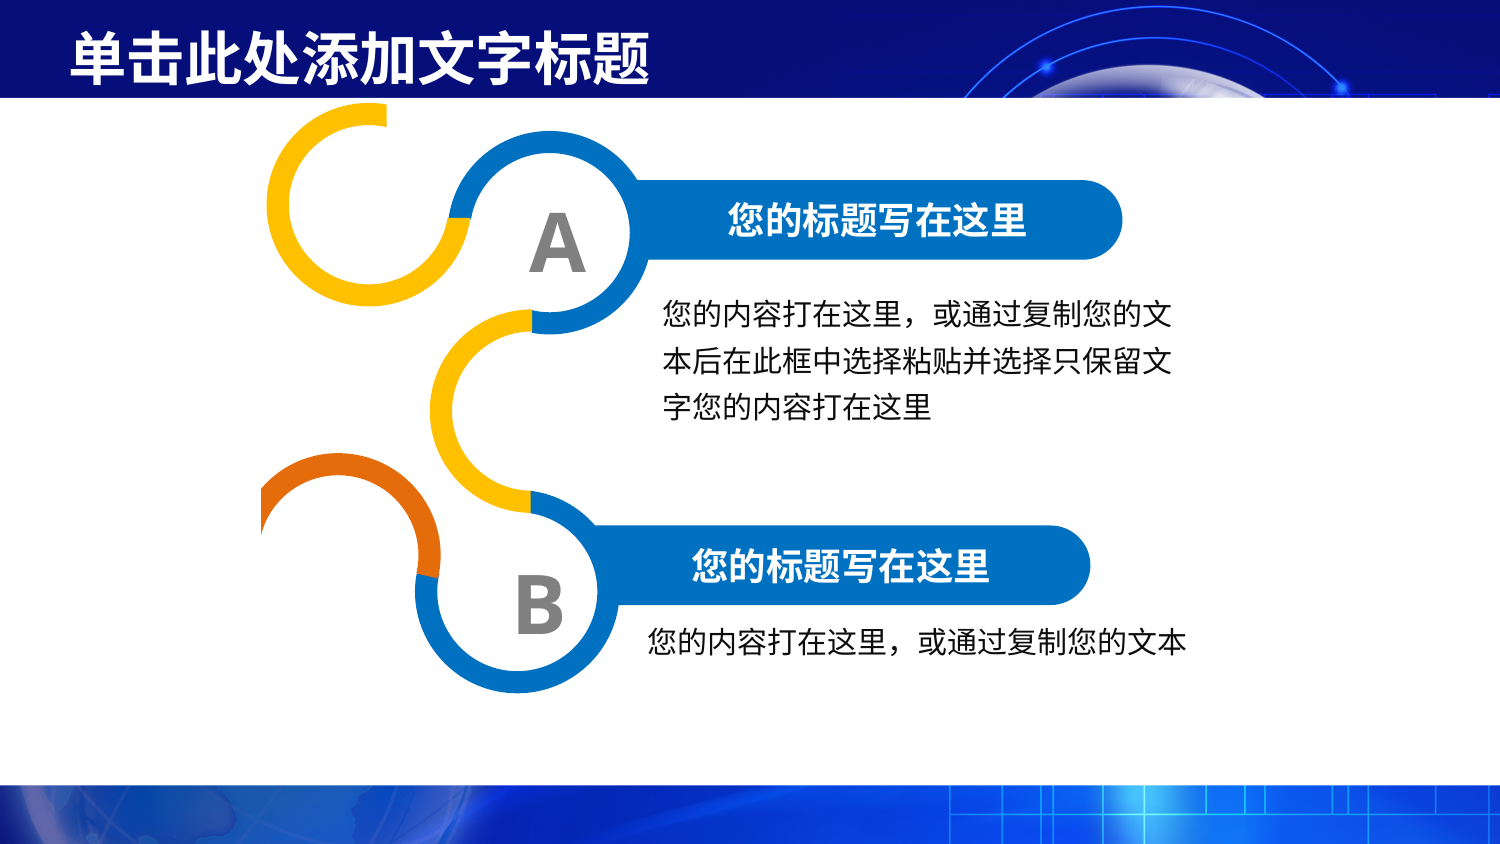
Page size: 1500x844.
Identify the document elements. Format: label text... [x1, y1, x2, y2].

text_box [429, 309, 533, 513]
picture [0, 786, 1500, 844]
text_box [261, 453, 441, 579]
picture [0, 0, 1500, 97]
text_box 您的标题写在这里 [592, 525, 1091, 606]
text_box [414, 490, 619, 694]
text_box 您的标题写在这里 [633, 180, 1123, 260]
text_box A [514, 182, 590, 297]
text_box [448, 130, 649, 335]
text_box 您的内容打在这里，或通过复制您的文本 [633, 605, 1222, 667]
text_box [266, 102, 471, 307]
text_box B [496, 544, 572, 659]
text_box 您的内容打在这里，或通过复制您的文本后在此框中选择粘贴并选择只保留文字您的内容打在这里 [647, 277, 1196, 433]
